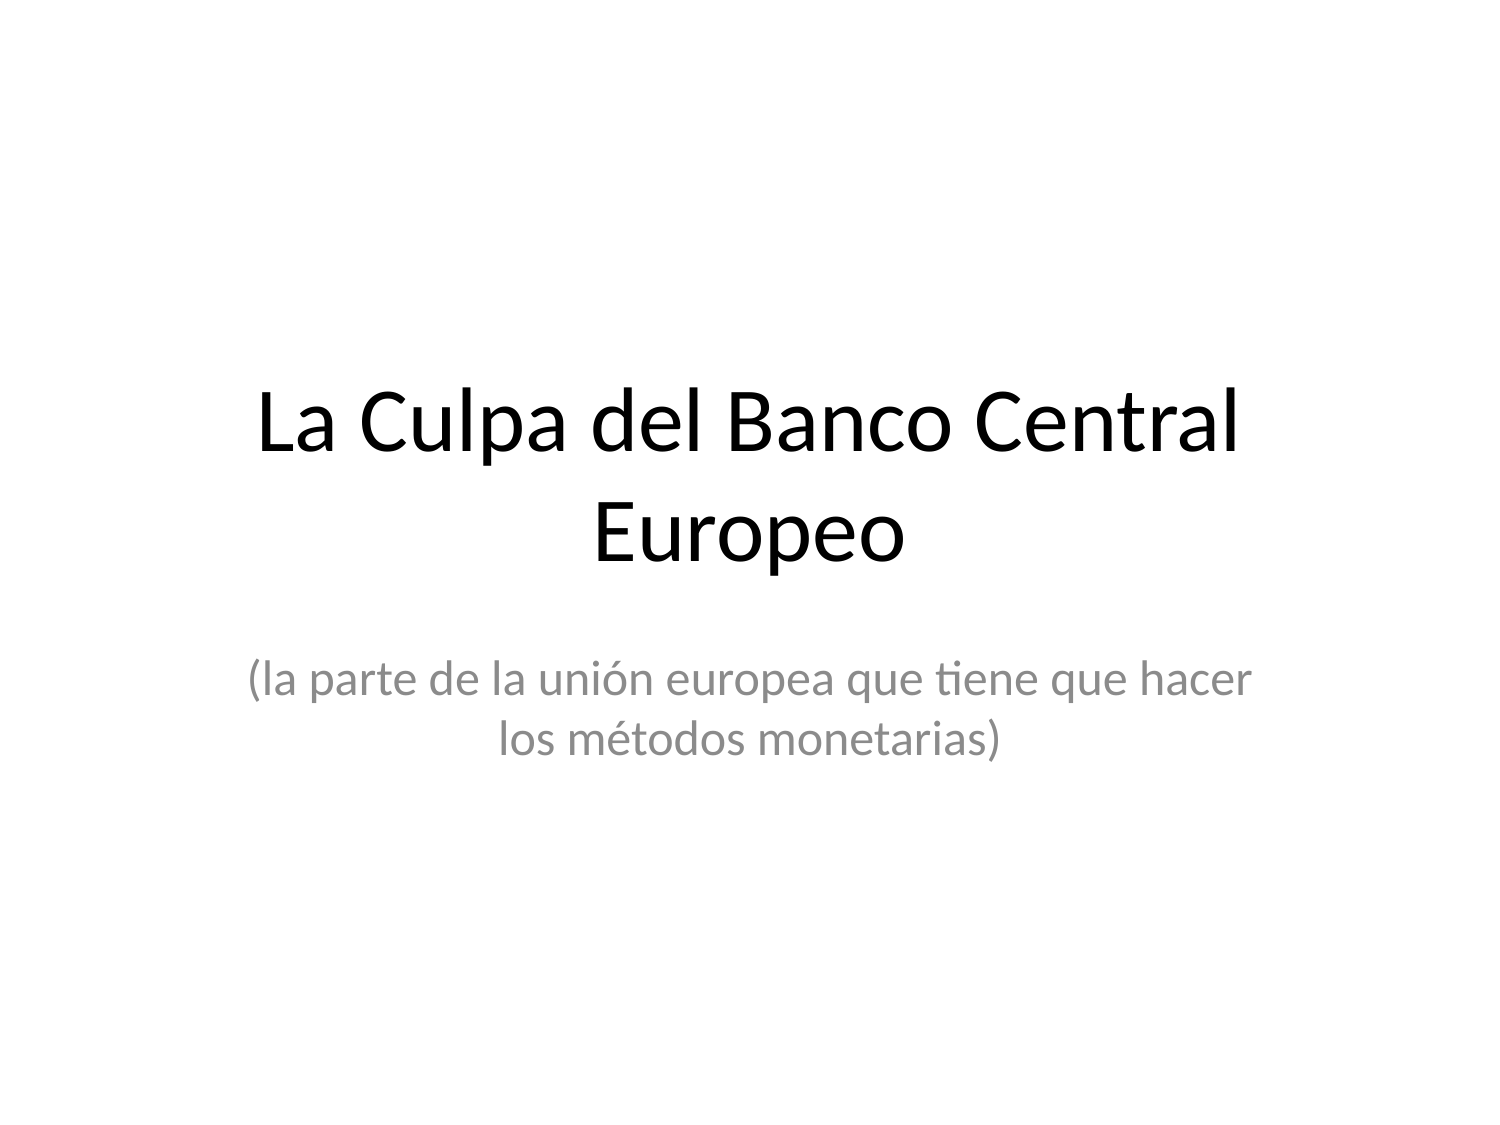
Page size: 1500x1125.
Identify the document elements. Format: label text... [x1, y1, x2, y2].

subtitle (la parte de la unión europea que tiene que hacer los métodos monetarias) [225, 637, 1275, 925]
title La Culpa del Banco Central Europeo [112, 349, 1388, 591]
